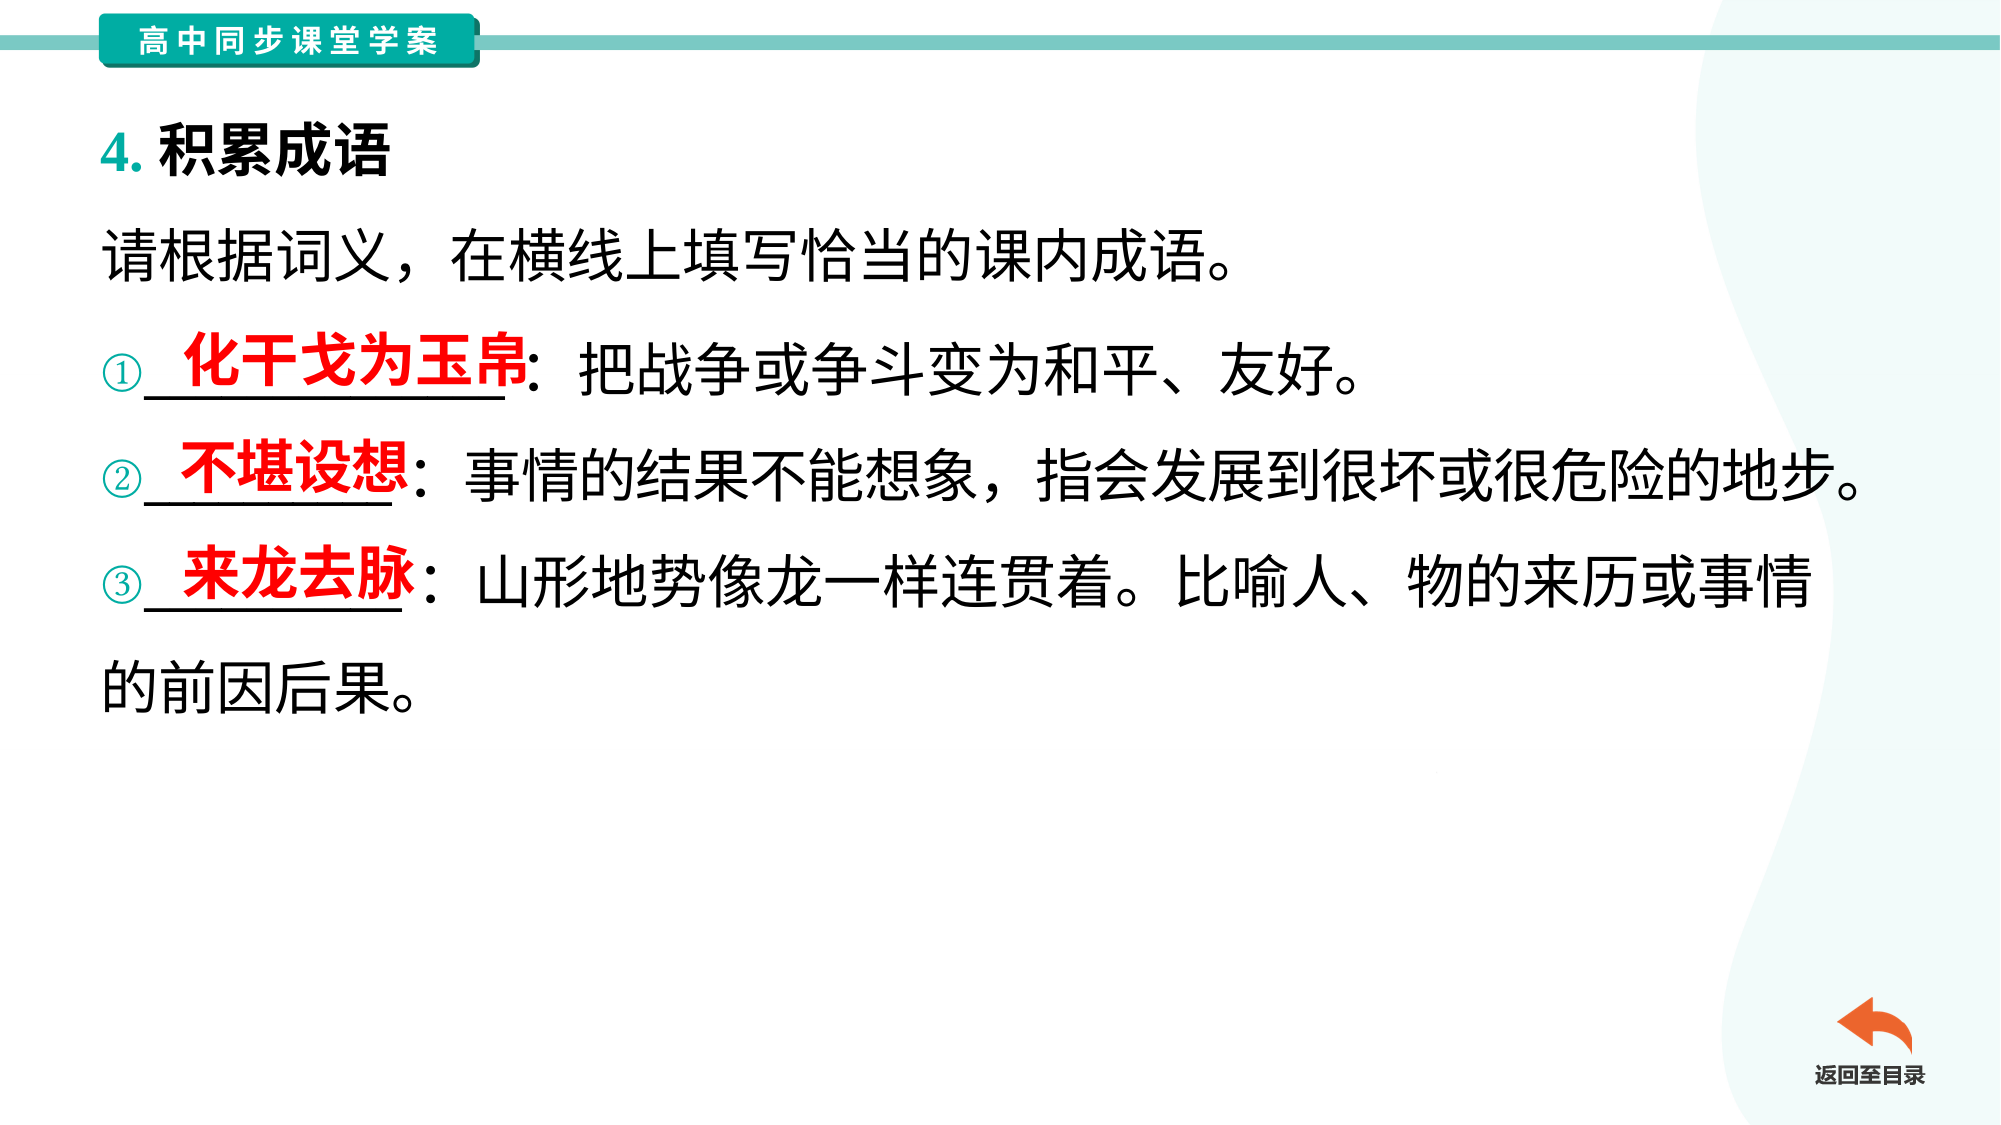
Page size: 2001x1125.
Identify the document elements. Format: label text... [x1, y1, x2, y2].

text_box 不堪设想 [158, 397, 431, 500]
picture [0, 0, 2000, 1125]
text_box ①______________：把战争或争斗变为和平、友好。 ②__________：事情的结果不能想象，指会发展到很坏或很危险的地步。 ③__________：山形地势像龙一样连贯着。比喻人、物的来历或事情 的前因后果。 [100, 296, 1899, 722]
text_box 化干戈为玉帛 [160, 291, 555, 394]
text_box 4.积累成语 请根据词义，在横线上填写恰当的课内成语。 [100, 76, 1899, 290]
text_box 来龙去脉 [160, 503, 438, 606]
